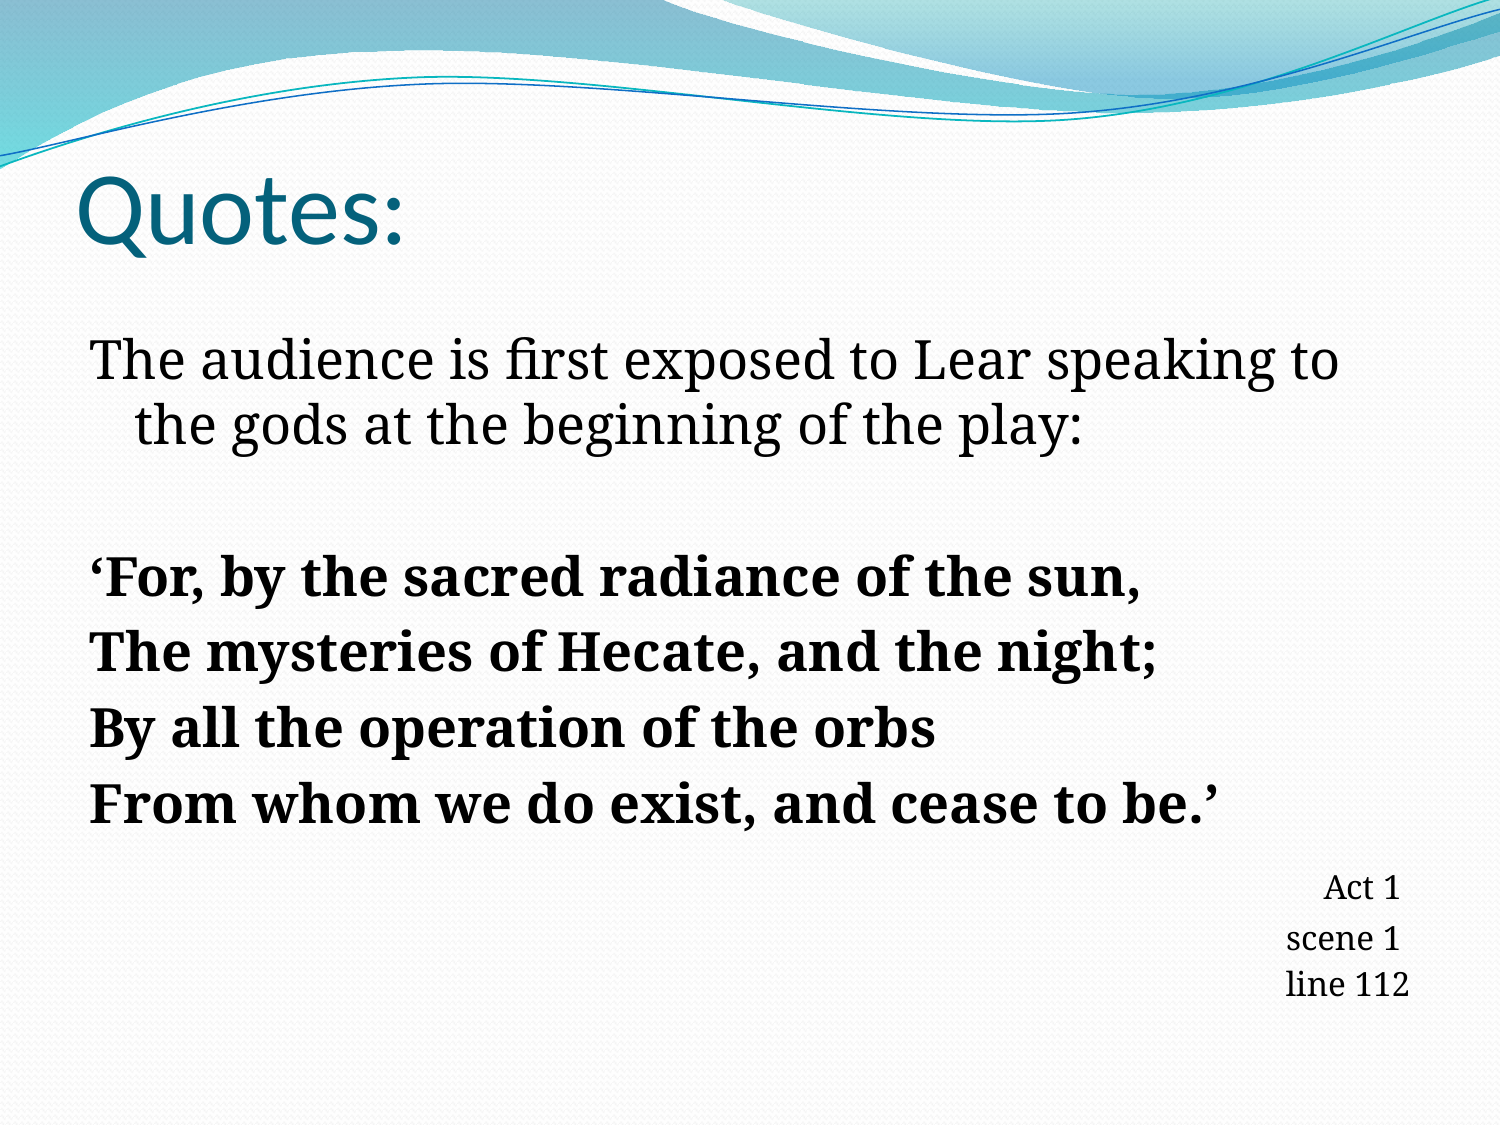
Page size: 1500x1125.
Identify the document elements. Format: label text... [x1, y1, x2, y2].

list The audience is first exposed to Lear speaking to the gods at the beginning of the play: ‘For, by the sacred radiance of the sun, The mysteries of Hecate, and the night; By all the operation of the orbs From whom we do exist, and cease to be.’ Act 1 scene 1 line 112 [75, 317, 1425, 1038]
title Quotes: [75, 78, 1425, 266]
